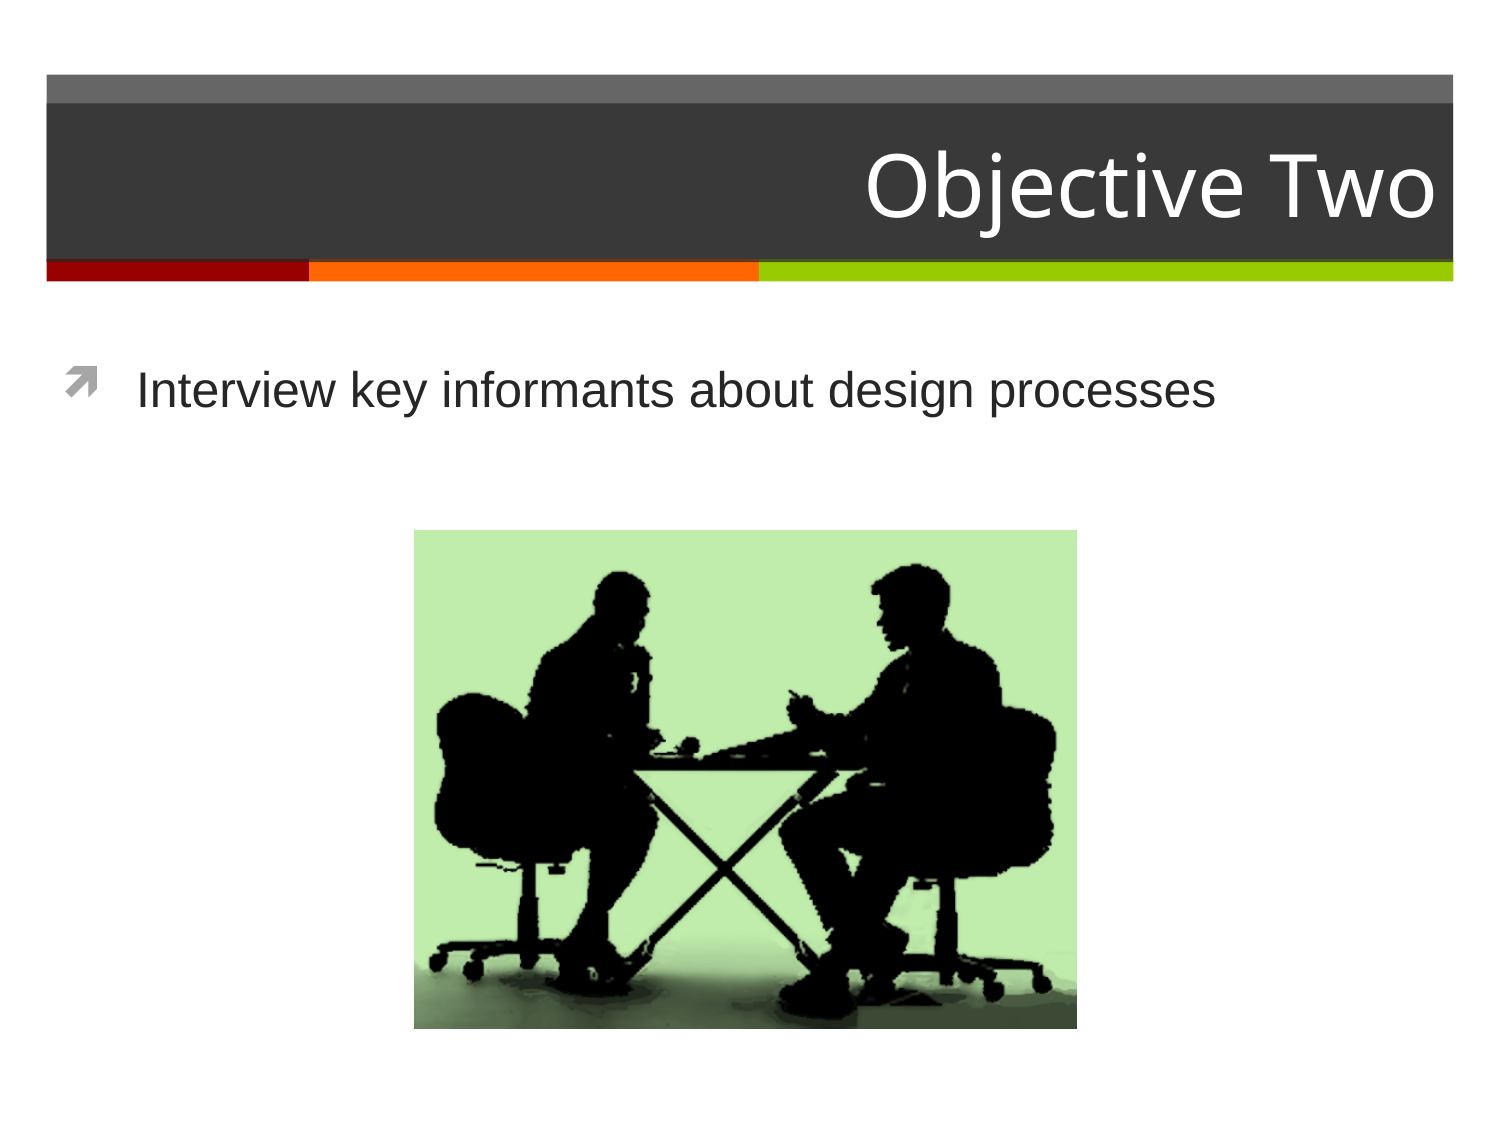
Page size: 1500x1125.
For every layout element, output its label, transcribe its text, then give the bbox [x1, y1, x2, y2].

title Objective Two [46, 103, 1454, 263]
picture [413, 529, 1077, 1029]
list Interview key informants about design processes [46, 350, 1454, 1005]
